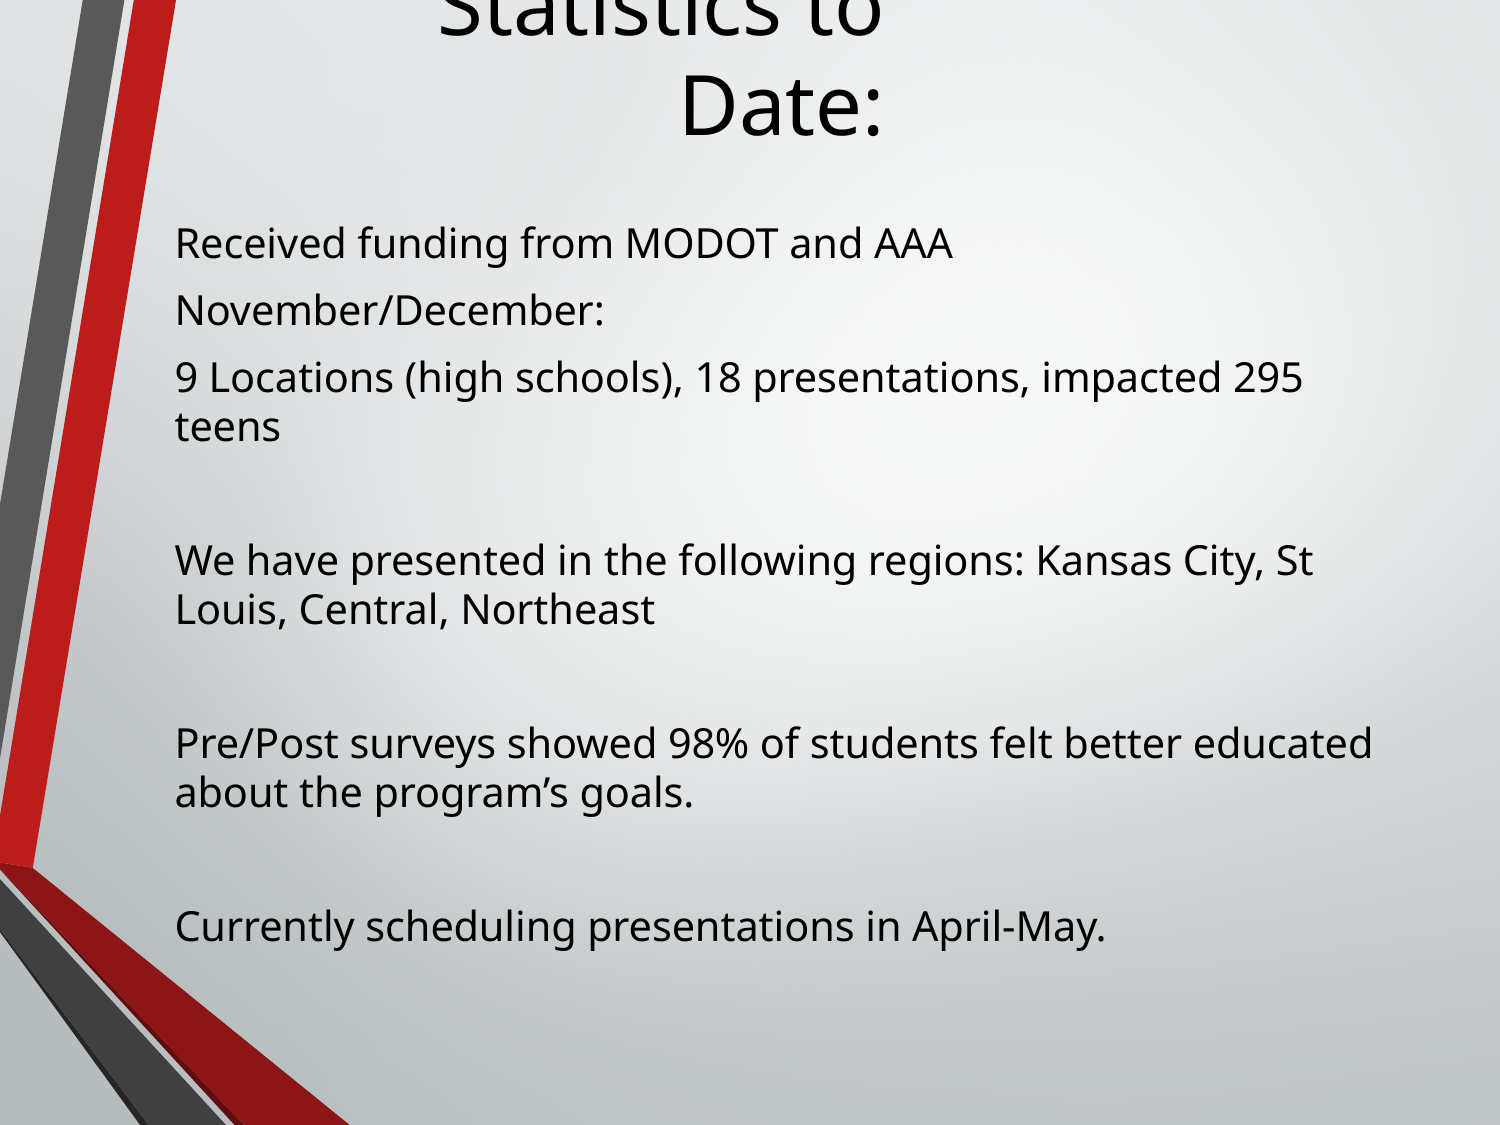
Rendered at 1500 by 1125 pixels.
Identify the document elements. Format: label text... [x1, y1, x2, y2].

title Statistics to Date: [201, 34, 900, 160]
list Received funding from MODOT and AAA November/December: 9 Locations (high schools), 18 presentations, impacted 295 teens We have presented in the following regions: Kansas City, St Louis, Central, Northeast Pre/Post surveys showed 98% of students felt better educated about the program’s goals. Currently scheduling presentations in April-May. [159, 209, 1425, 966]
